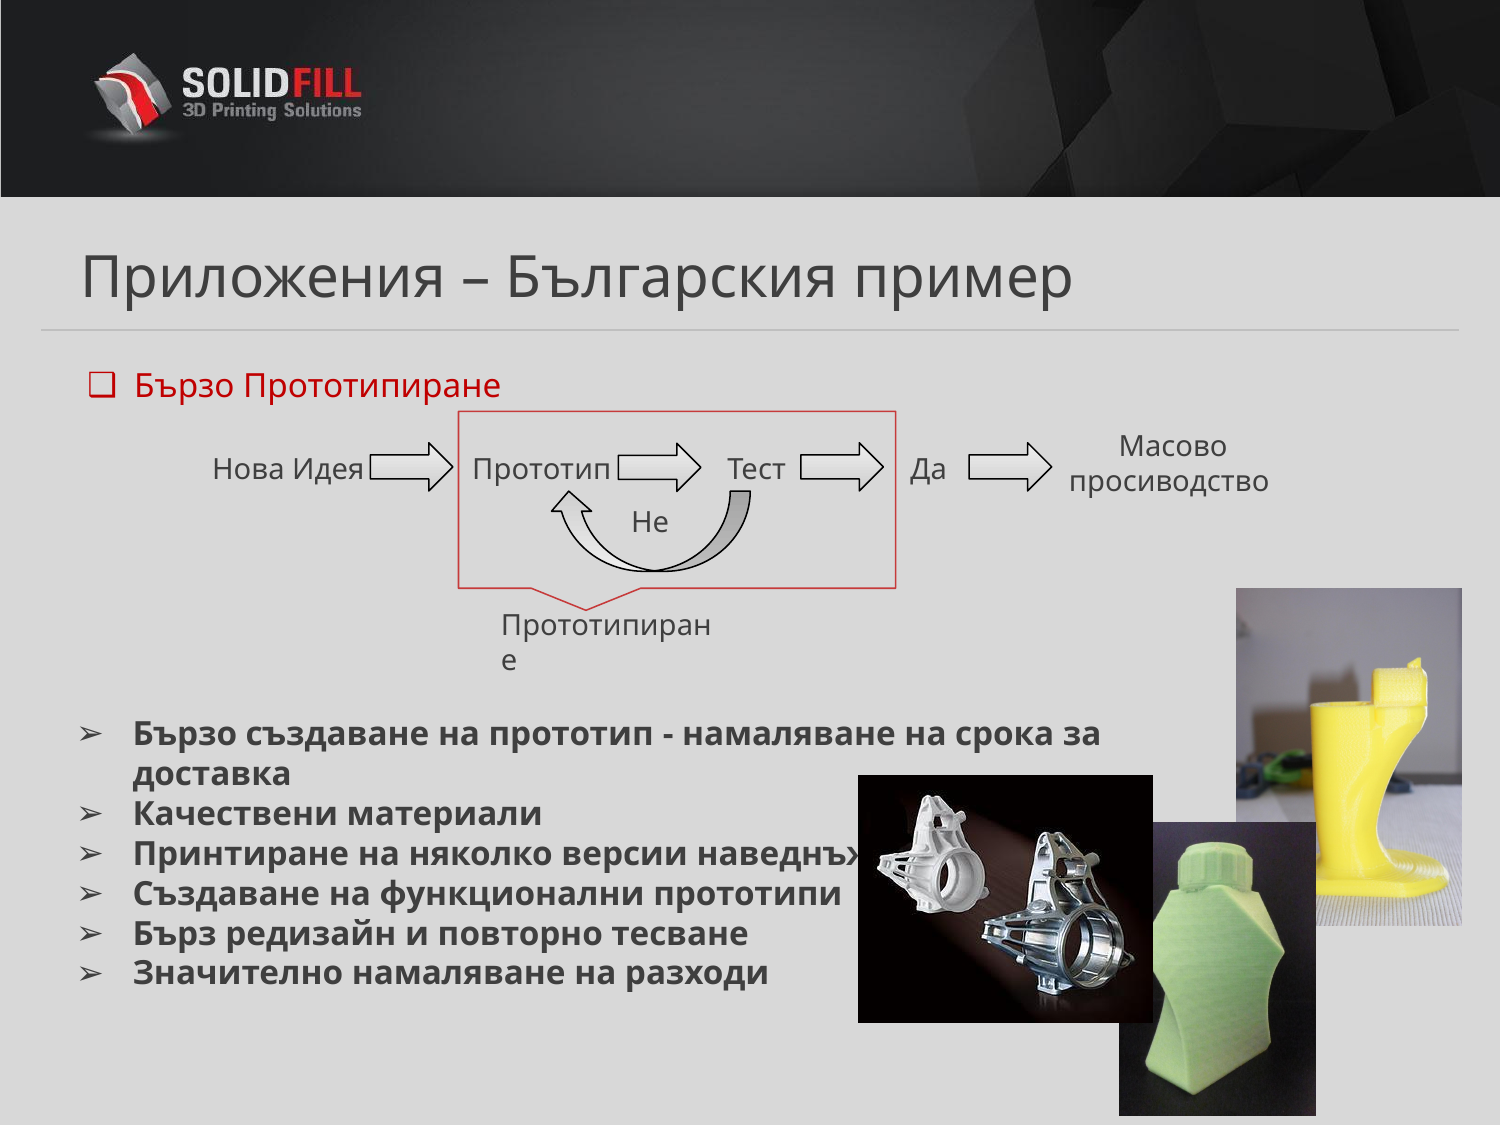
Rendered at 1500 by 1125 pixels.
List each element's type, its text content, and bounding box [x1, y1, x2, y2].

text_box Прототипиране [485, 599, 735, 660]
text_box [800, 442, 884, 491]
text_box Масово просиводство [1015, 420, 1331, 527]
text_box [969, 442, 1052, 491]
picture [858, 588, 1462, 1116]
text_box [370, 442, 453, 491]
text_box Приложения – Българския пример [64, 231, 1436, 318]
text_box Бързо Прототипиране [72, 339, 569, 413]
text_box Нова Идея [197, 442, 428, 504]
text_box [0, 0, 1500, 197]
text_box [458, 411, 896, 599]
text_box Бързо създаване на прототип - намаляване на срока за доставка Качествени материали Принтиране на няколко версии наведнъж Създаване на функционални прототипи Бърз редизайн и повторно тесване Значително намаляване на разходи [0, 704, 1231, 941]
text_box [618, 443, 701, 492]
text_box Да [896, 442, 974, 504]
